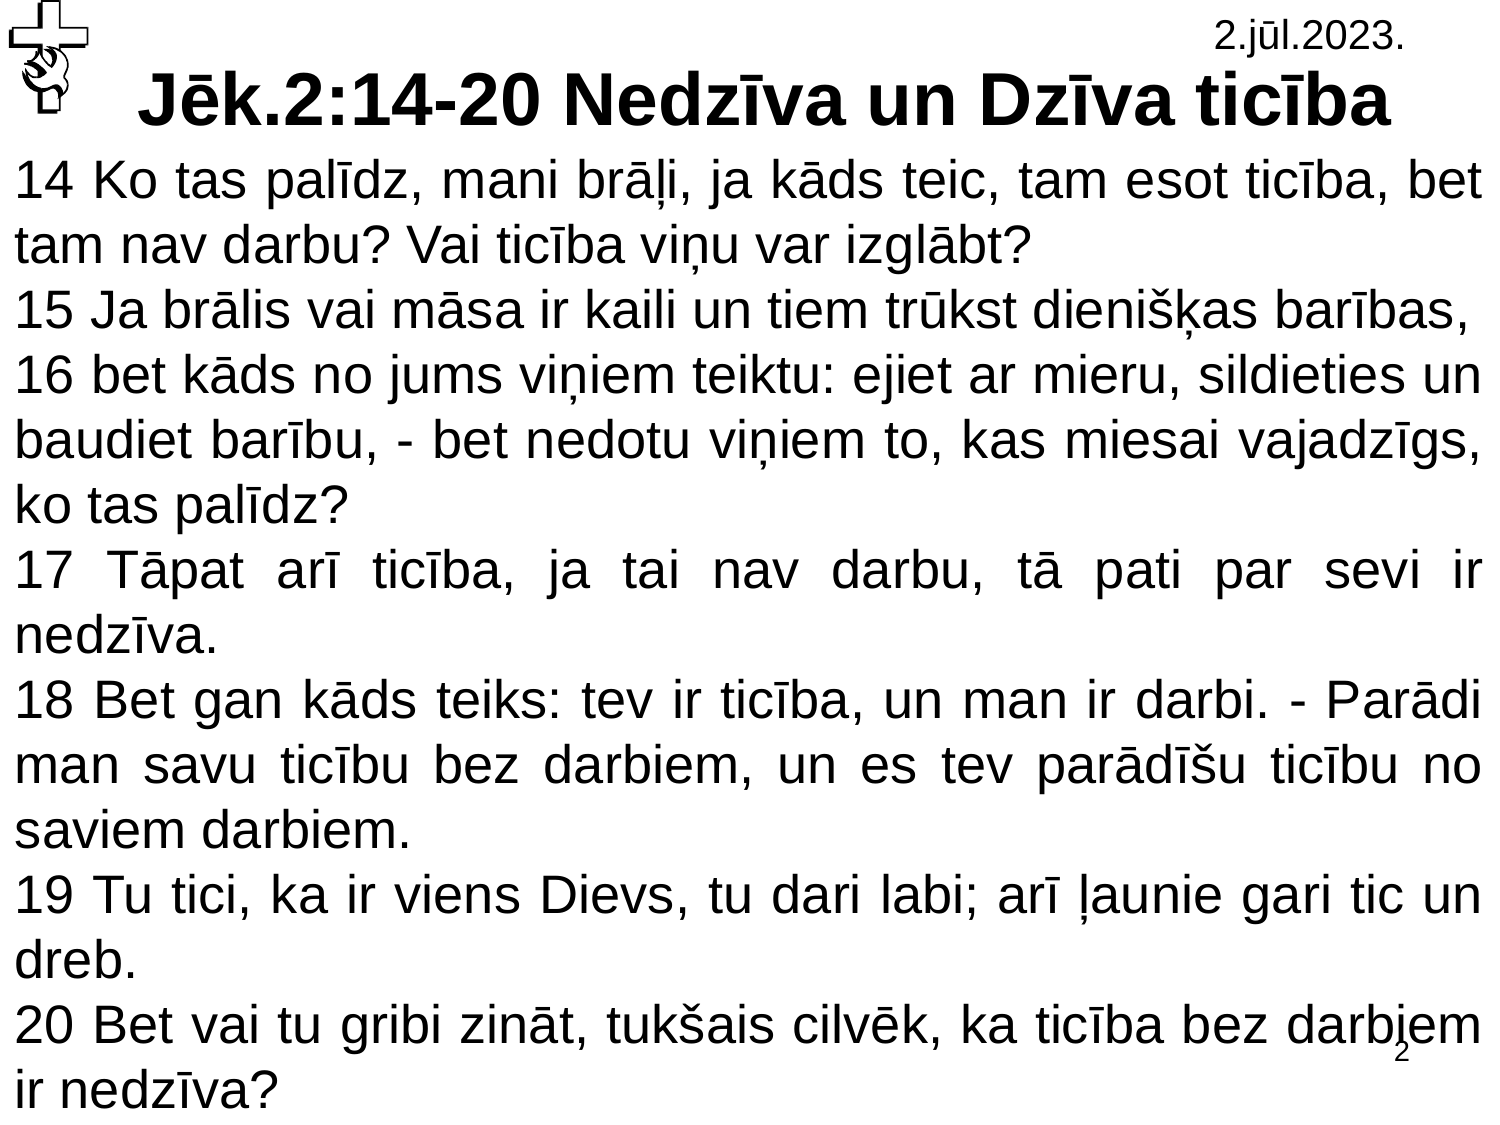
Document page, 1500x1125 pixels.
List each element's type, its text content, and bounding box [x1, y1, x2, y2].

title Jēk.2:14-20 Nedzīva un Dzīva ticība [29, 7, 1500, 137]
text_box 2.jūl.2023. [1198, 0, 1500, 65]
picture [8, 0, 89, 114]
text_box 14 Ko tas palīdz, mani brāļi, ja kāds teic, tam esot ticība, bet tam nav darbu? Vai ticība viņu var izglābt? 15 Ja brālis vai māsa ir kaili un tiem trūkst dienišķas barības, 16 bet kāds no jums viņiem teiktu: ejiet ar mieru, sildieties un baudiet barību, - bet nedotu viņiem to, kas miesai vajadzīgs, ko tas palīdz? 17 Tāpat arī ticība, ja tai nav darbu, tā pati par sevi ir nedzīva. 18 Bet gan kāds teiks: tev ir ticība, un man ir darbi. - Parādi man savu ticību bez darbiem, un es tev parādīšu ticību no saviem darbiem. 19 Tu tici, ka ir viens Dievs, tu dari labi; arī ļaunie gari tic un dreb. 20 Bet vai tu gribi zināt, tukšais cilvēk, ka ticība bez darbiem ir nedzīva? [0, 137, 1500, 1125]
